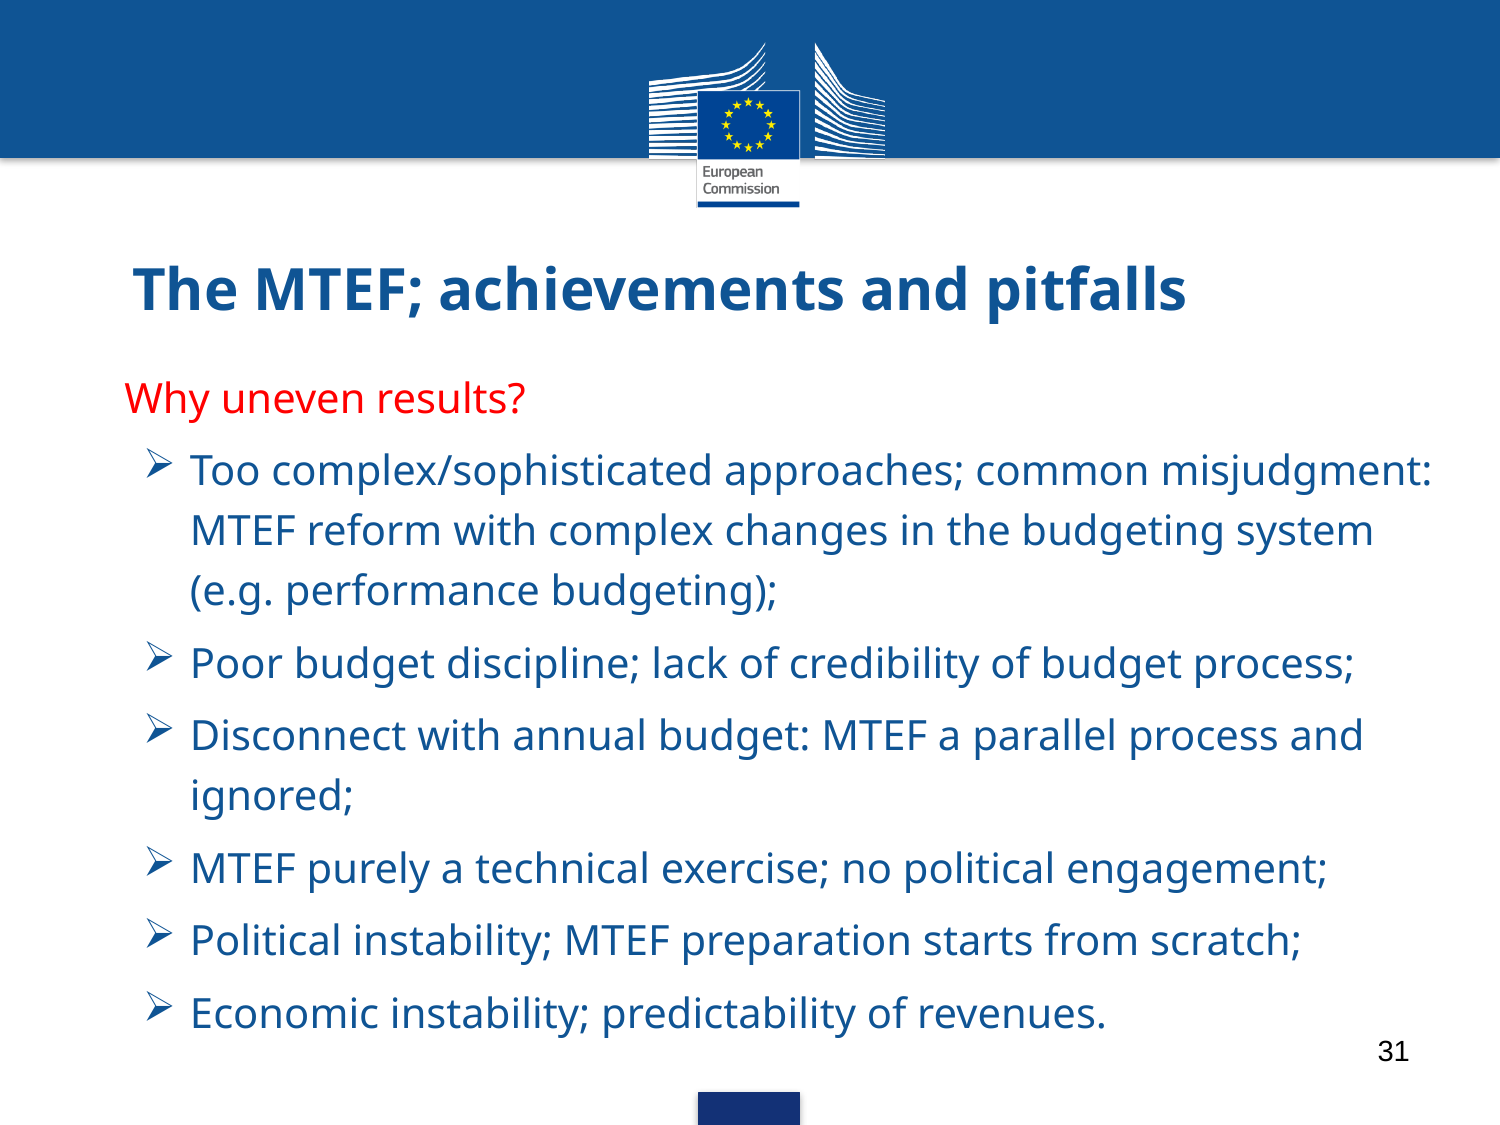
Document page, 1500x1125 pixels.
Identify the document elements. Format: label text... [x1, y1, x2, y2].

list Why uneven results? Too complex/sophisticated approaches; common misjudgment: MTEF reform with complex changes in the budgeting system (e.g. performance budgeting); Poor budget discipline; lack of credibility of budget process; Disconnect with annual budget: MTEF a parallel process and ignored; MTEF purely a technical exercise; no political engagement; Political instability; MTEF preparation starts from scratch; Economic instability; predictability of revenues. [52, 353, 1454, 1103]
slide_number 31 [1198, 1024, 1426, 1103]
picture [649, 42, 885, 208]
title The MTEF; achievements and pitfalls [116, 245, 1395, 329]
